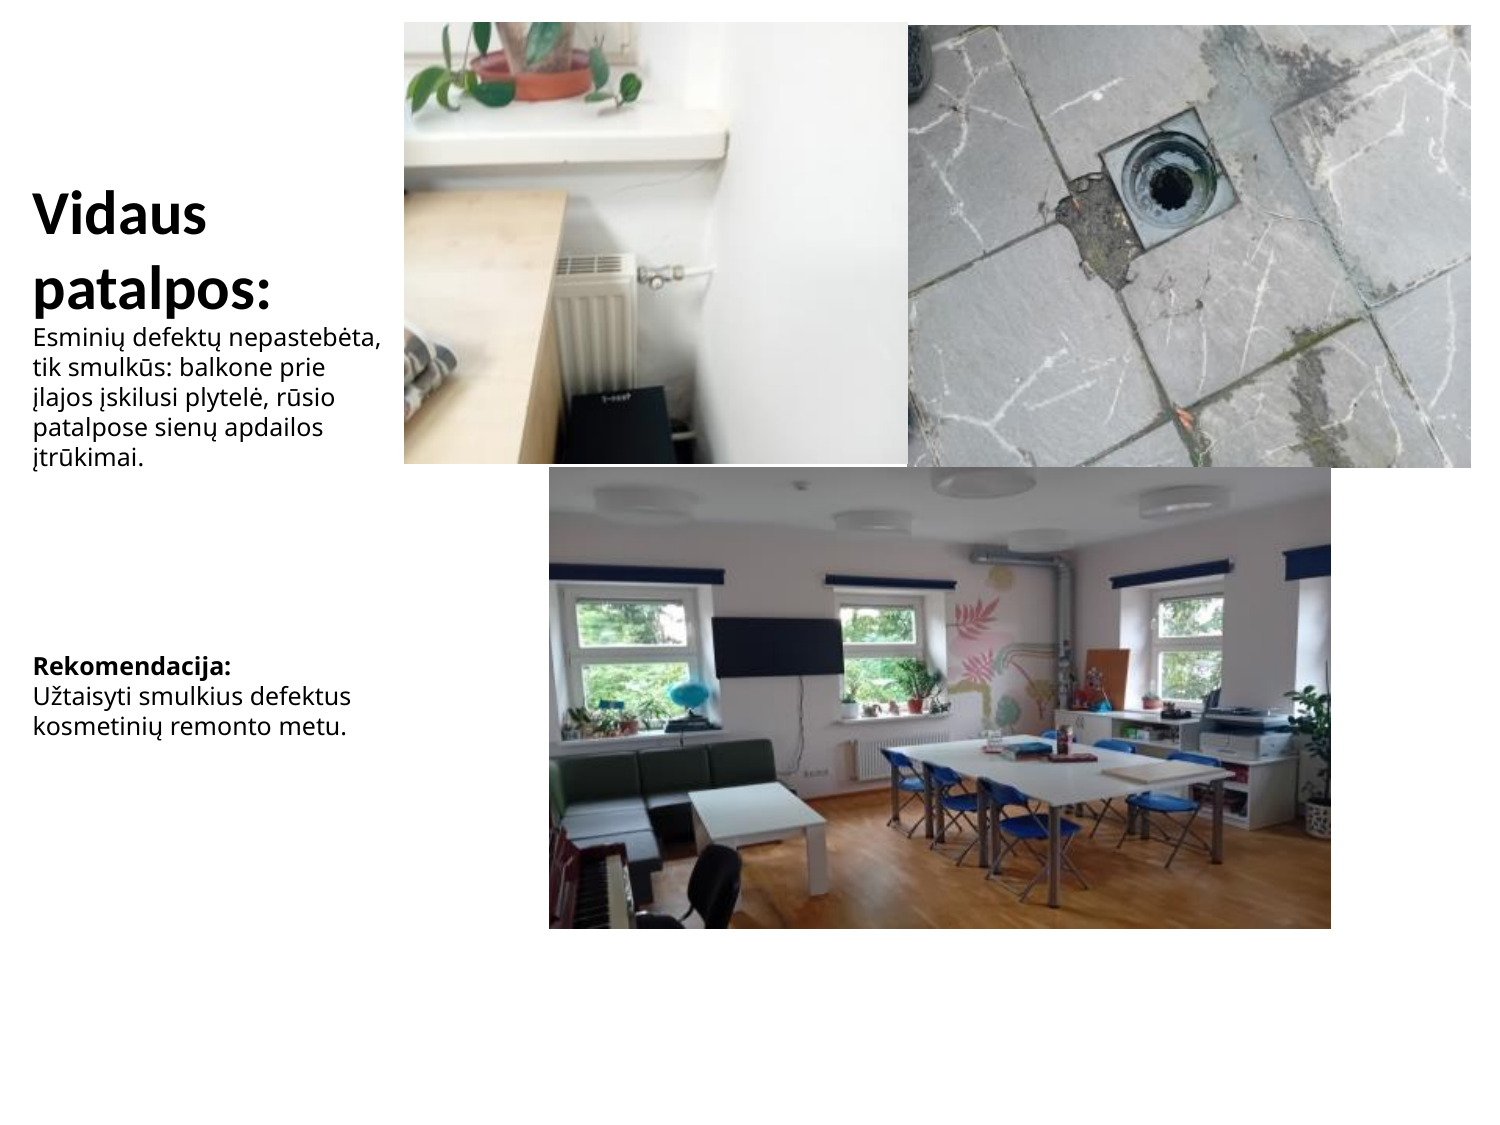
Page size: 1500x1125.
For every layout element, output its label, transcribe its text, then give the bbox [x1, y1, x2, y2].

picture [404, 22, 1471, 929]
title Vidaus patalpos: Esminių defektų nepastebėta, tik smulkūs: balkone prie įlajos įskilusi plytelė, rūsio patalpose sienų apdailos įtrūkimai. Rekomendacija: Užtaisyti smulkius defektus kosmetinių remonto metu. [17, 54, 405, 858]
